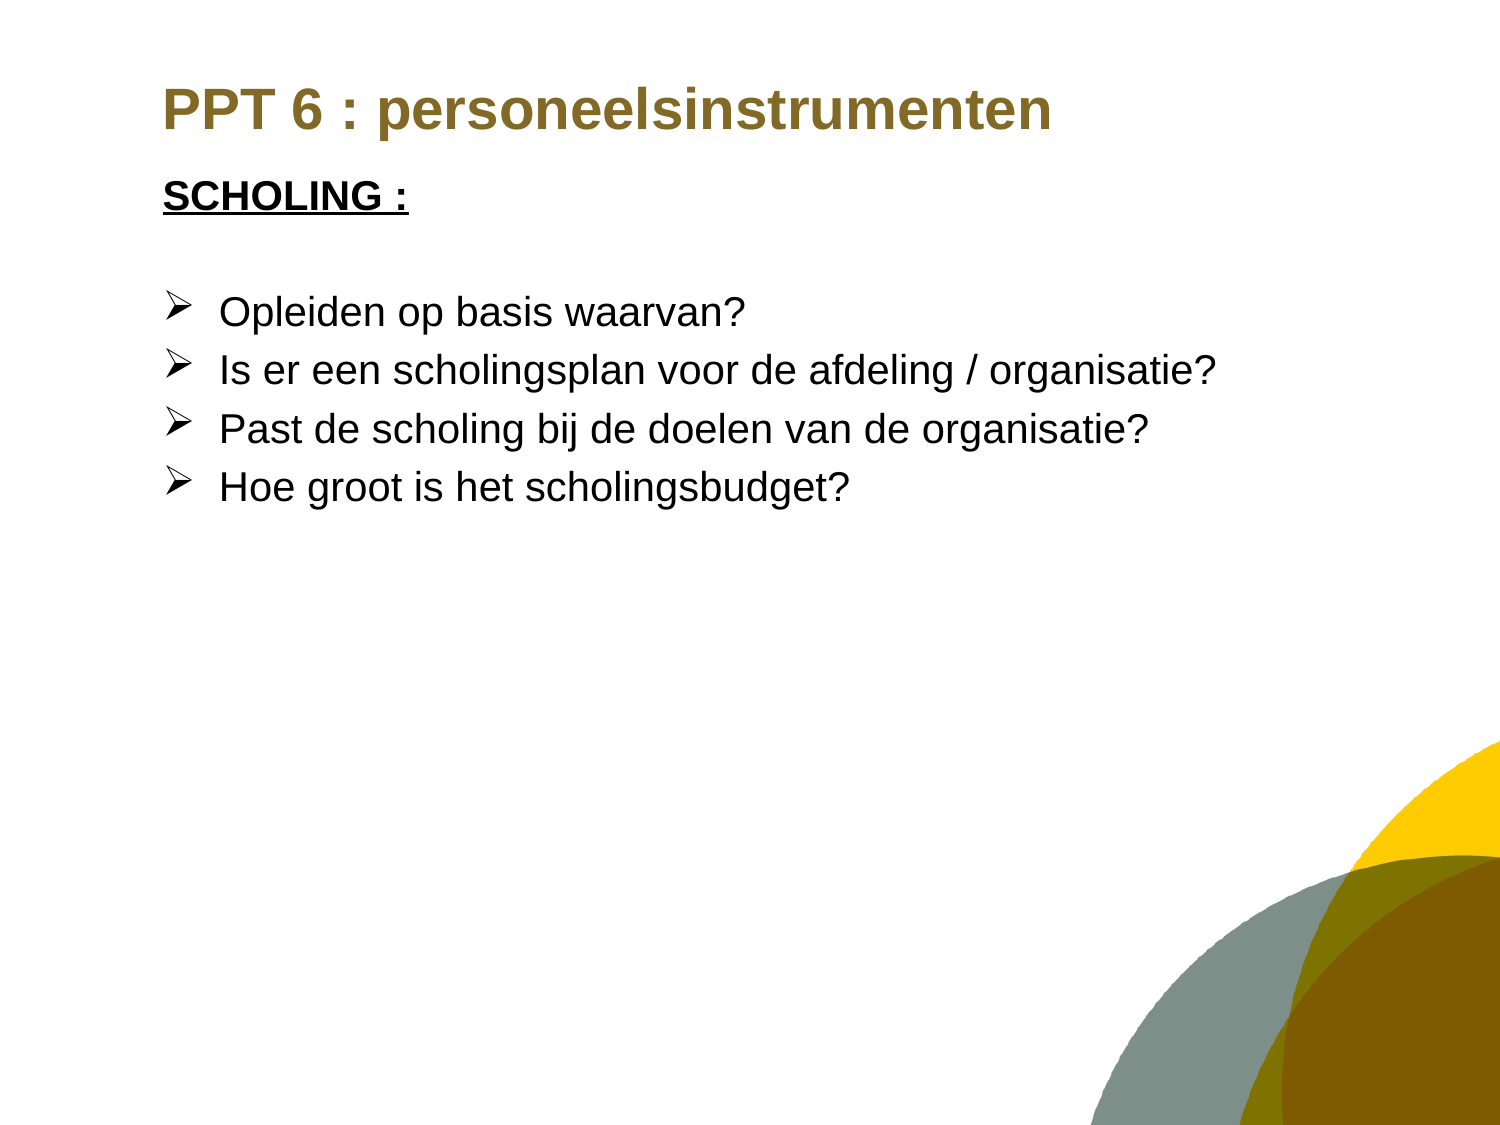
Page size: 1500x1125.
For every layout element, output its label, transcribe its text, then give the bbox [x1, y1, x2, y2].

list SCHOLING : Opleiden op basis waarvan? Is er een scholingsplan voor de afdeling / organisatie? Past de scholing bij de doelen van de organisatie? Hoe groot is het scholingsbudget? [147, 160, 1414, 994]
picture [66, 727, 1500, 1125]
title PPT 6 : personeelsinstrumenten [147, 54, 1414, 149]
